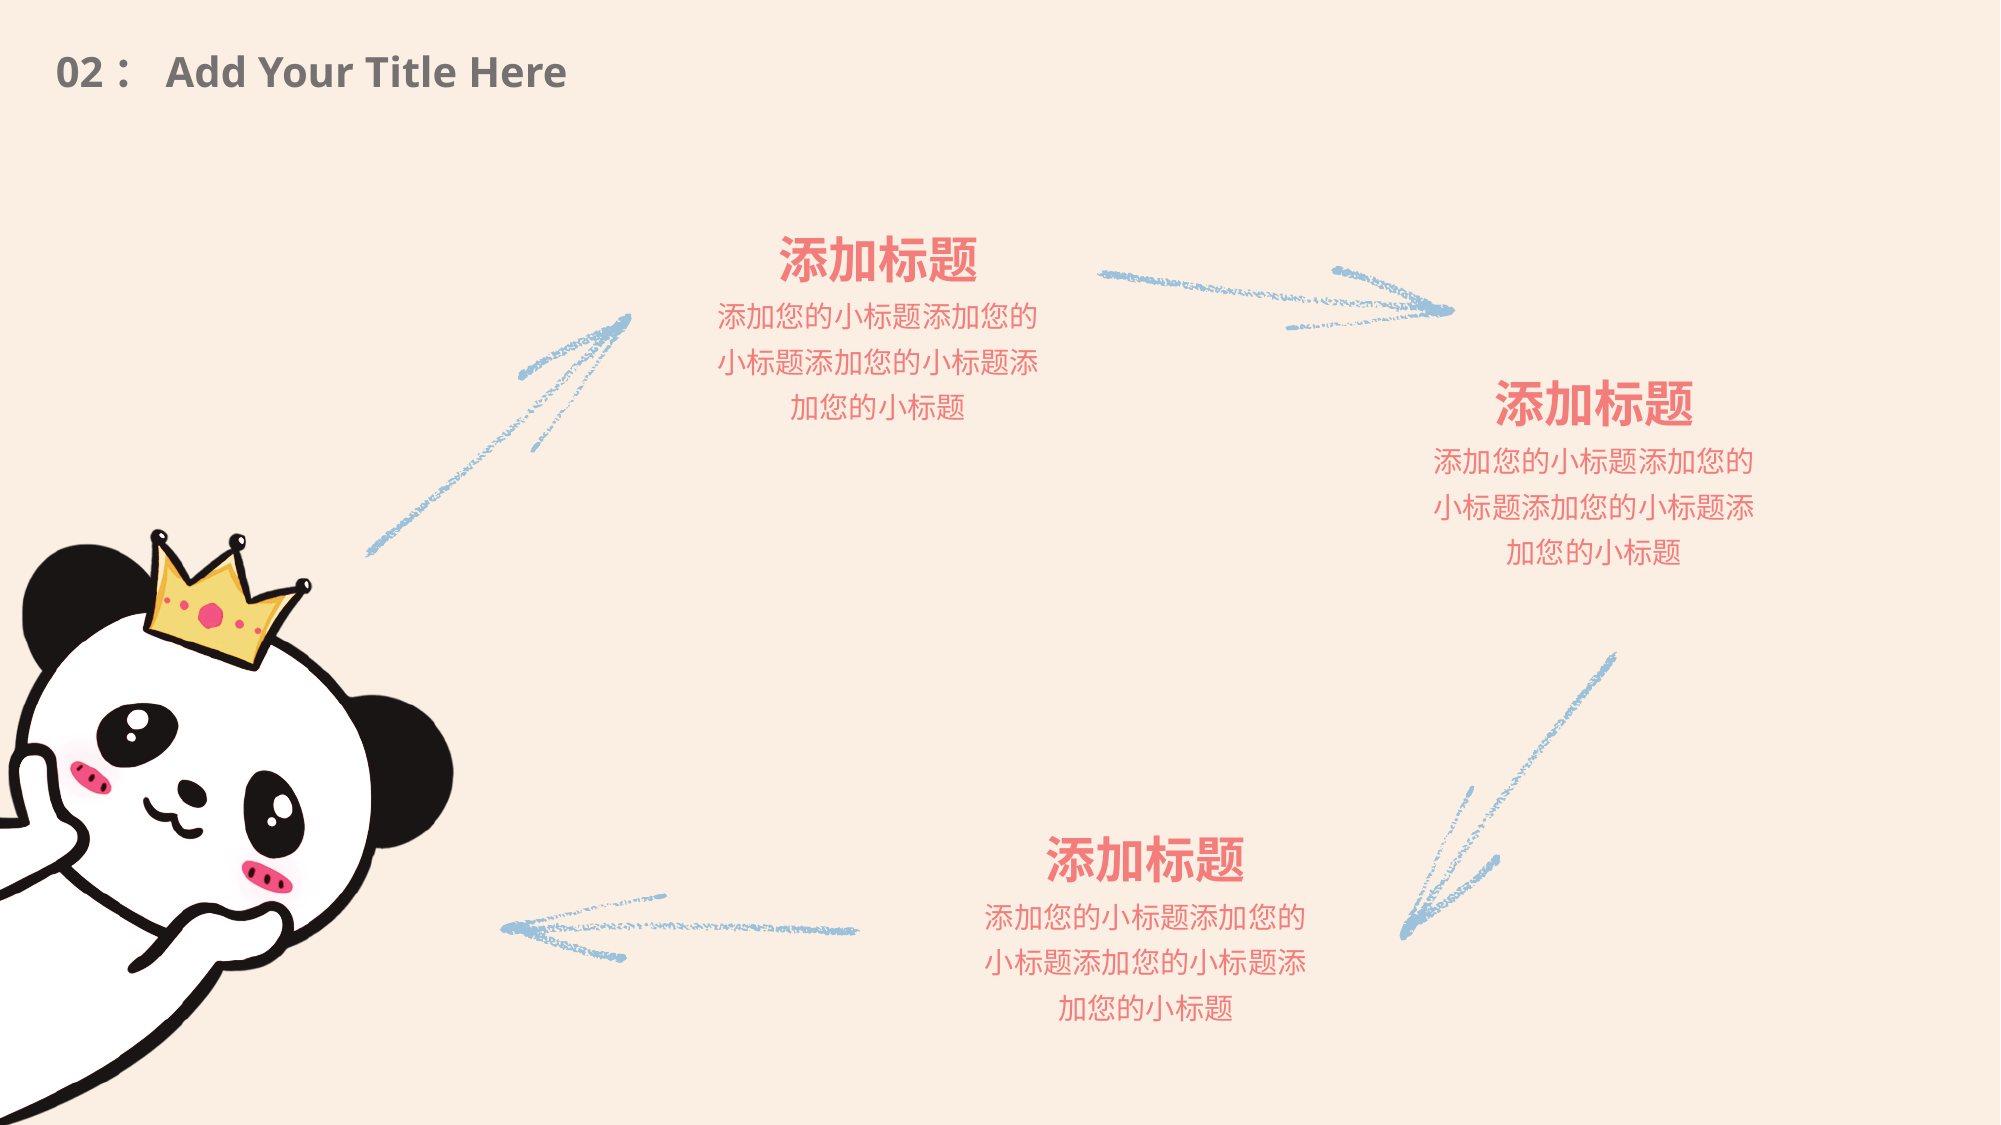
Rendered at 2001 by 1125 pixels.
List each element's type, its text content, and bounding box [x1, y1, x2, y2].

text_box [1324, 759, 1683, 826]
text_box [1096, 265, 1456, 332]
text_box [500, 890, 859, 958]
text_box 02：Add Your Title Here [41, 38, 1118, 104]
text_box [323, 406, 682, 473]
picture [0, 516, 624, 1125]
text_box 添加标题 添加您的小标题添加您的小标题添加您的小标题添加您的小标题 [969, 803, 1322, 1078]
text_box 添加标题 添加您的小标题添加您的小标题添加您的小标题添加您的小标题 [702, 202, 1055, 477]
text_box 添加标题 添加您的小标题添加您的小标题添加您的小标题添加您的小标题 [1418, 347, 1771, 622]
